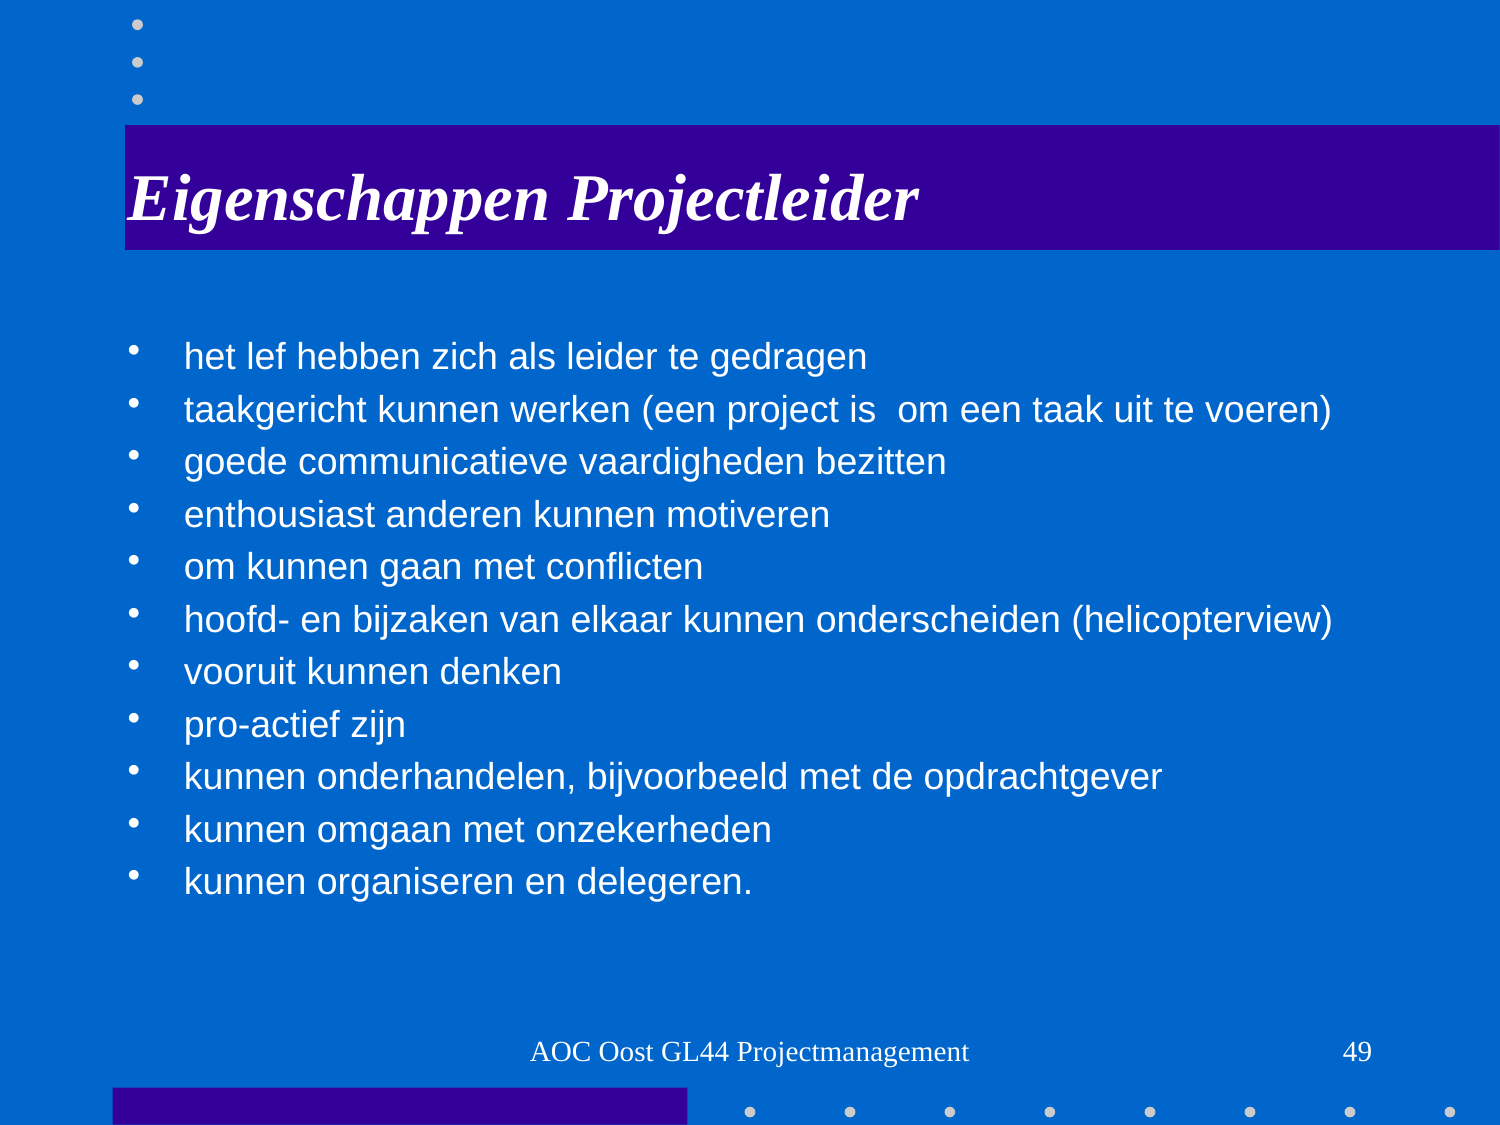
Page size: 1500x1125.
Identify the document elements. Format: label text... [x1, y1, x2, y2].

footer AOC Oost GL44 Projectmanagement [512, 1012, 988, 1088]
title Eigenschappen Projectleider [112, 99, 1388, 288]
slide_number 49 [1074, 1012, 1388, 1088]
list het lef hebben zich als leider te gedragen taakgericht kunnen werken (een project is om een taak uit te voeren) goede communicatieve vaardigheden bezitten enthousiast anderen kunnen motiveren om kunnen gaan met conflicten hoofd- en bijzaken van elkaar kunnen onderscheiden (helicopterview) vooruit kunnen denken pro-actief zijn kunnen onderhandelen, bijvoorbeeld met de opdrachtgever kunnen omgaan met onzekerheden kunnen organiseren en delegeren. [112, 324, 1388, 1000]
